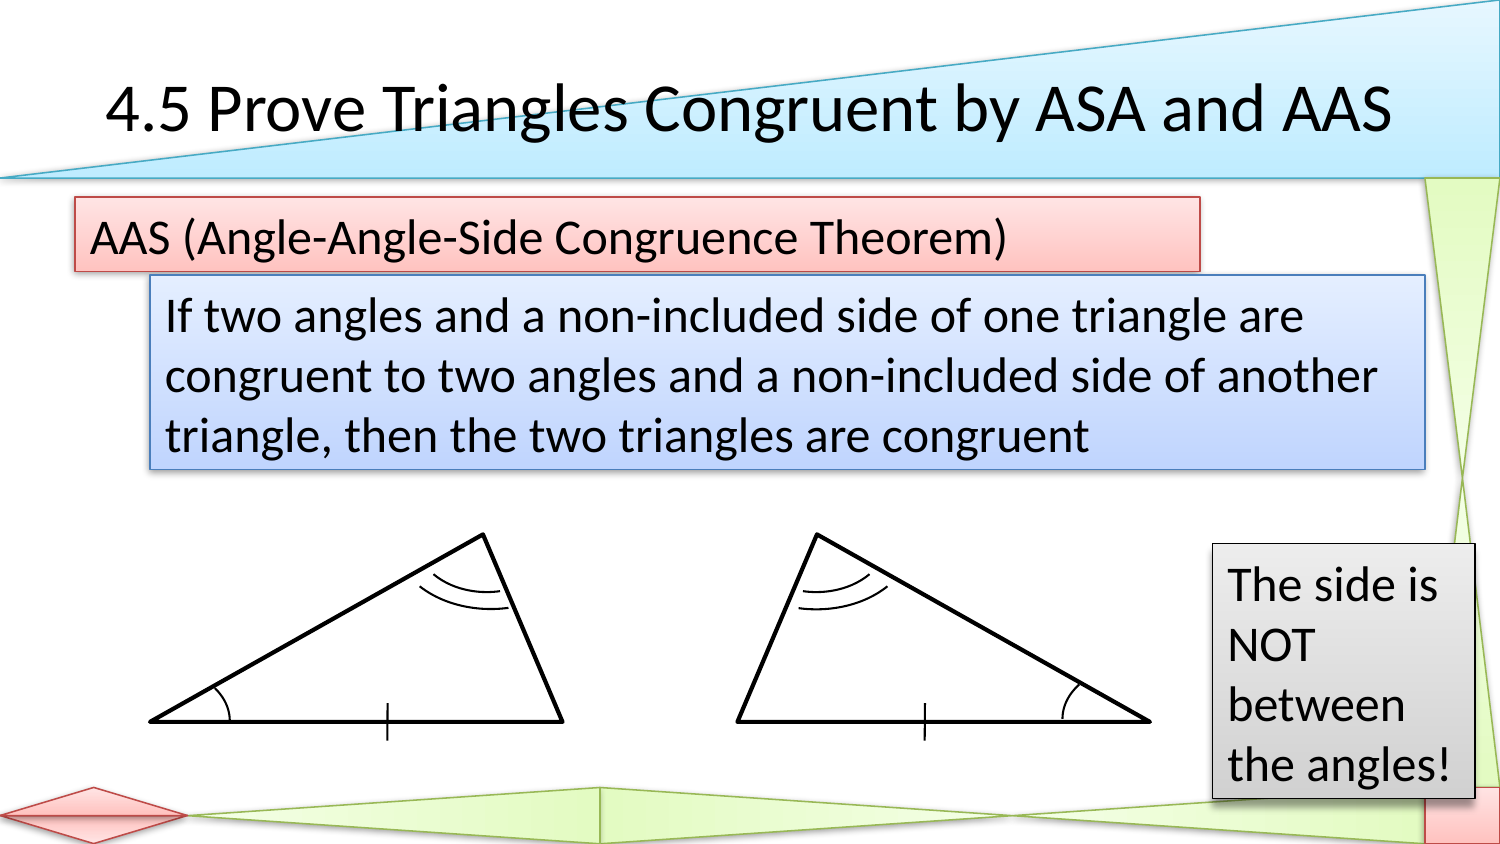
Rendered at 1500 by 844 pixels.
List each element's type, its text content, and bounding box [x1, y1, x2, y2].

text_box [158, 687, 231, 721]
text_box [147, 532, 565, 724]
text_box [419, 538, 509, 610]
text_box If two angles and a non-included side of one triangle are congruent to two angles and a non-included side of another triangle, then the two triangles are congruent [149, 274, 1426, 470]
text_box [735, 532, 1152, 724]
title 4.5 Prove Triangles Congruent by ASA and AAS [75, 33, 1425, 175]
text_box [1061, 683, 1134, 719]
text_box [798, 538, 888, 611]
text_box AAS (Angle-Angle-Side Congruence Theorem) [74, 196, 1201, 272]
text_box The side is NOT between the angles! [1212, 543, 1476, 799]
